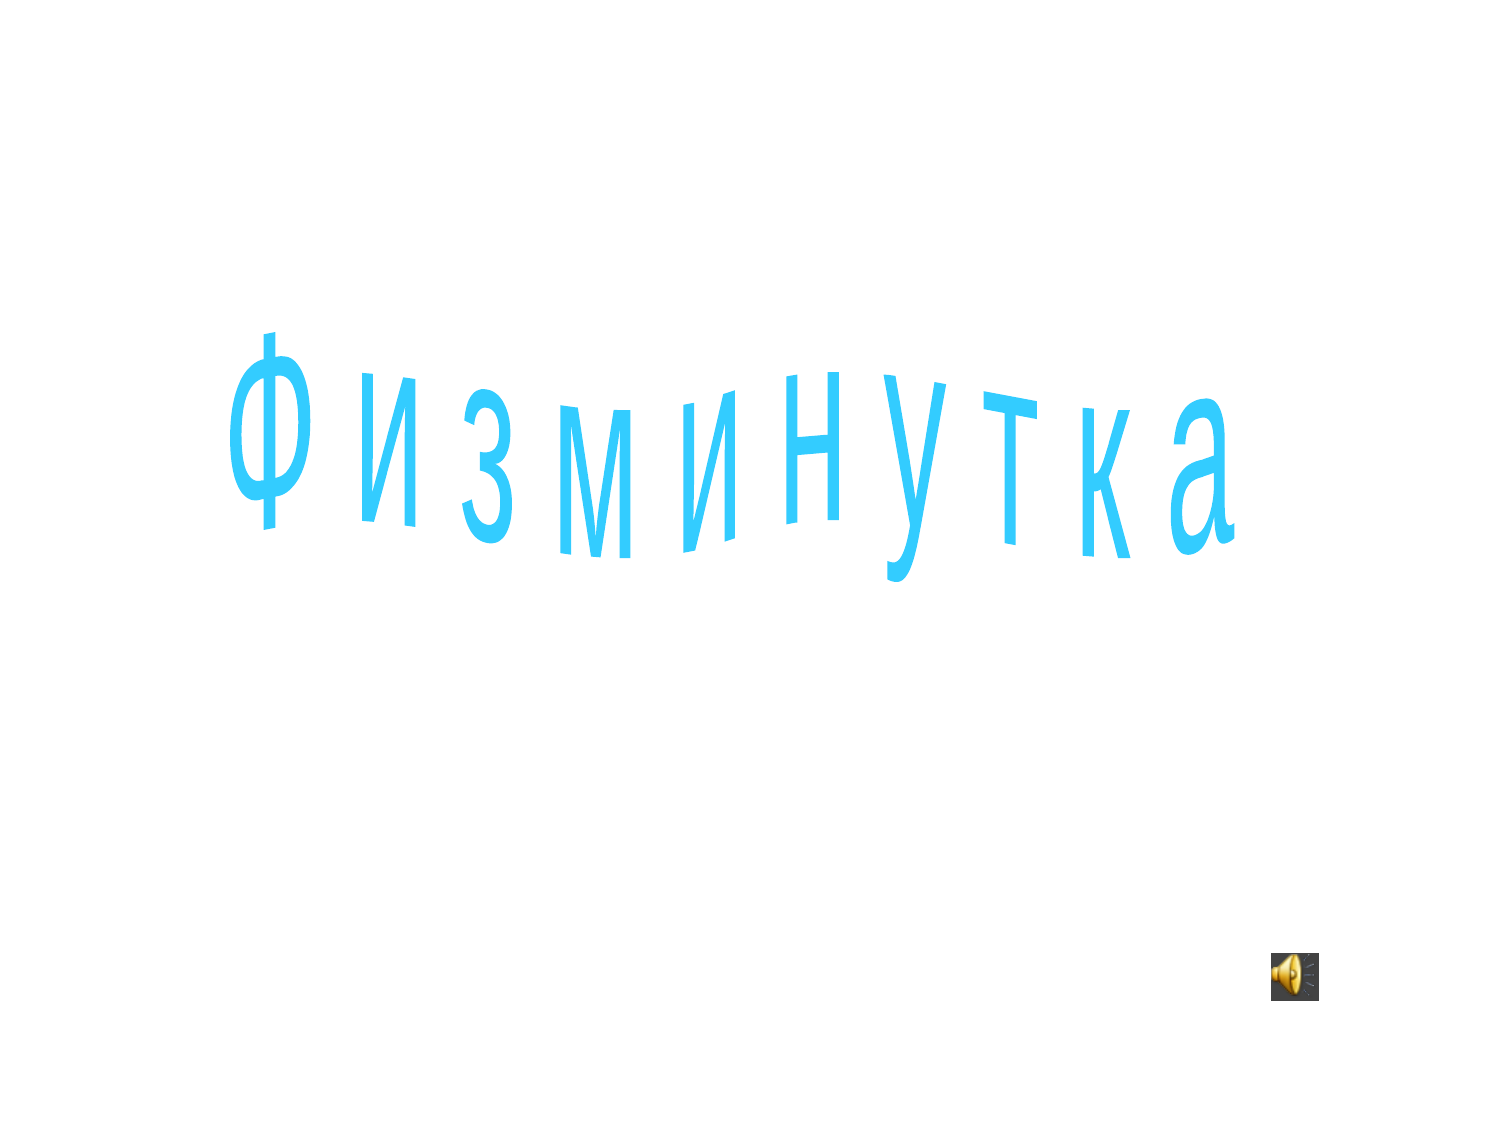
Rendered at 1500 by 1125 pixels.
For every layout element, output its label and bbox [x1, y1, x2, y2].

picture [1269, 952, 1321, 1003]
